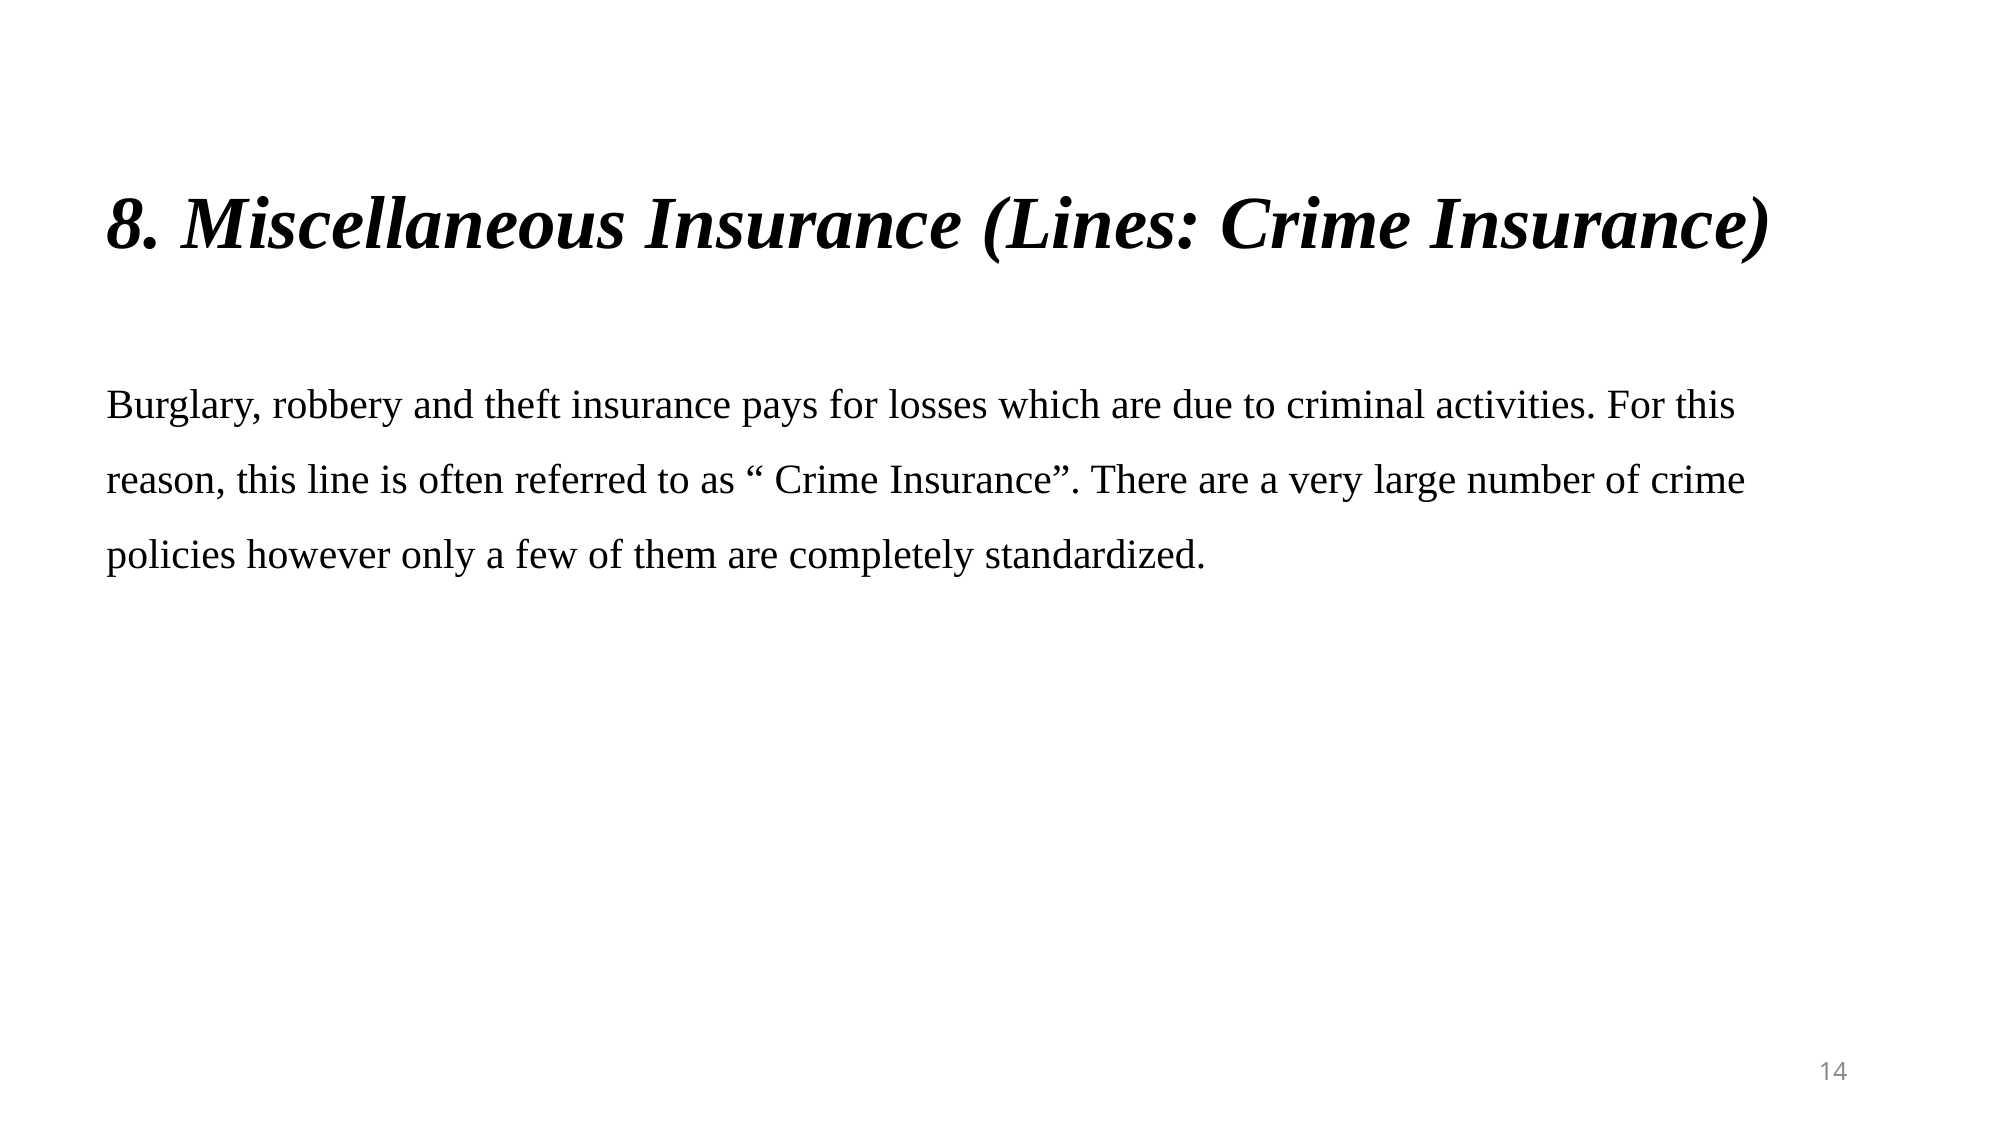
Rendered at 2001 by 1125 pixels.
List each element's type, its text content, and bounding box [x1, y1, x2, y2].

list Burglary, robbery and theft insurance pays for losses which are due to criminal activities. For this reason, this line is often referred to as “ Crime Insurance”. There are a very large number of crime policies however only a few of them are completely standardized. [91, 344, 1825, 813]
slide_number 14 [1412, 1042, 1863, 1103]
title 8. Miscellaneous Insurance (Lines: Crime Insurance) [91, 167, 1885, 281]
